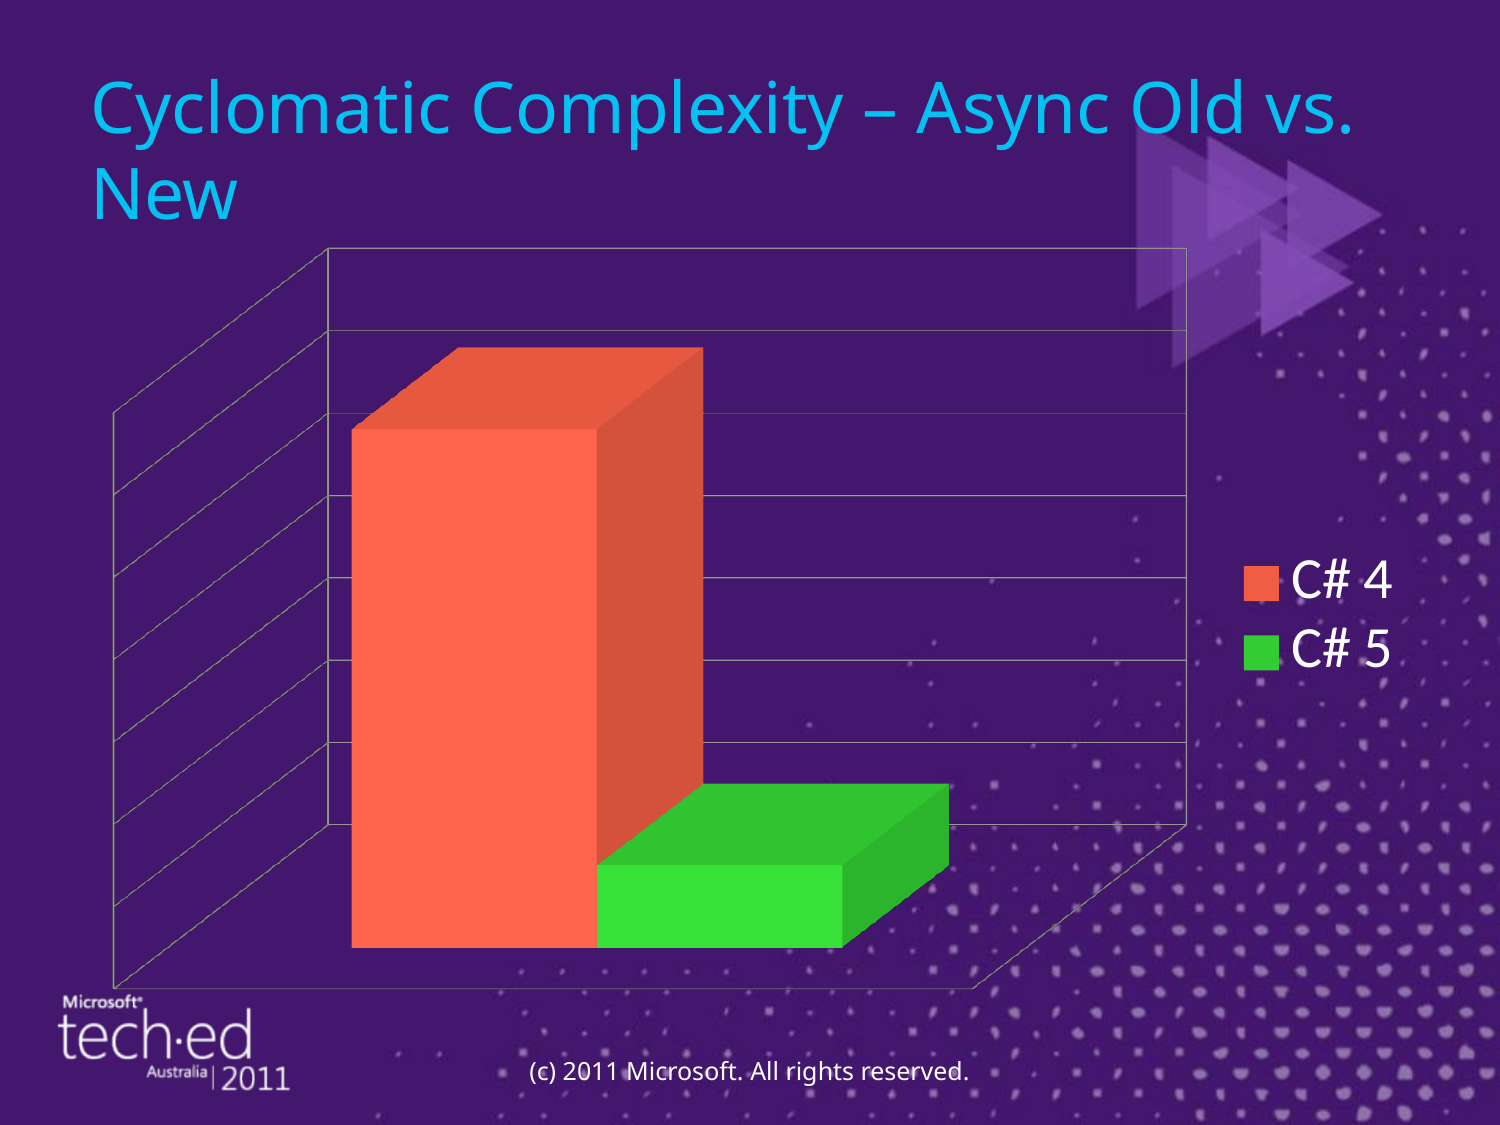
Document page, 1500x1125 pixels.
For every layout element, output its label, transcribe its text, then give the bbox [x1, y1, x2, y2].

title Cyclomatic Complexity – Async Old vs. New [75, 54, 1425, 231]
picture [0, 0, 1500, 1125]
chart [74, 231, 1426, 1006]
footer (c) 2011 Microsoft. All rights reserved. [512, 1042, 988, 1103]
